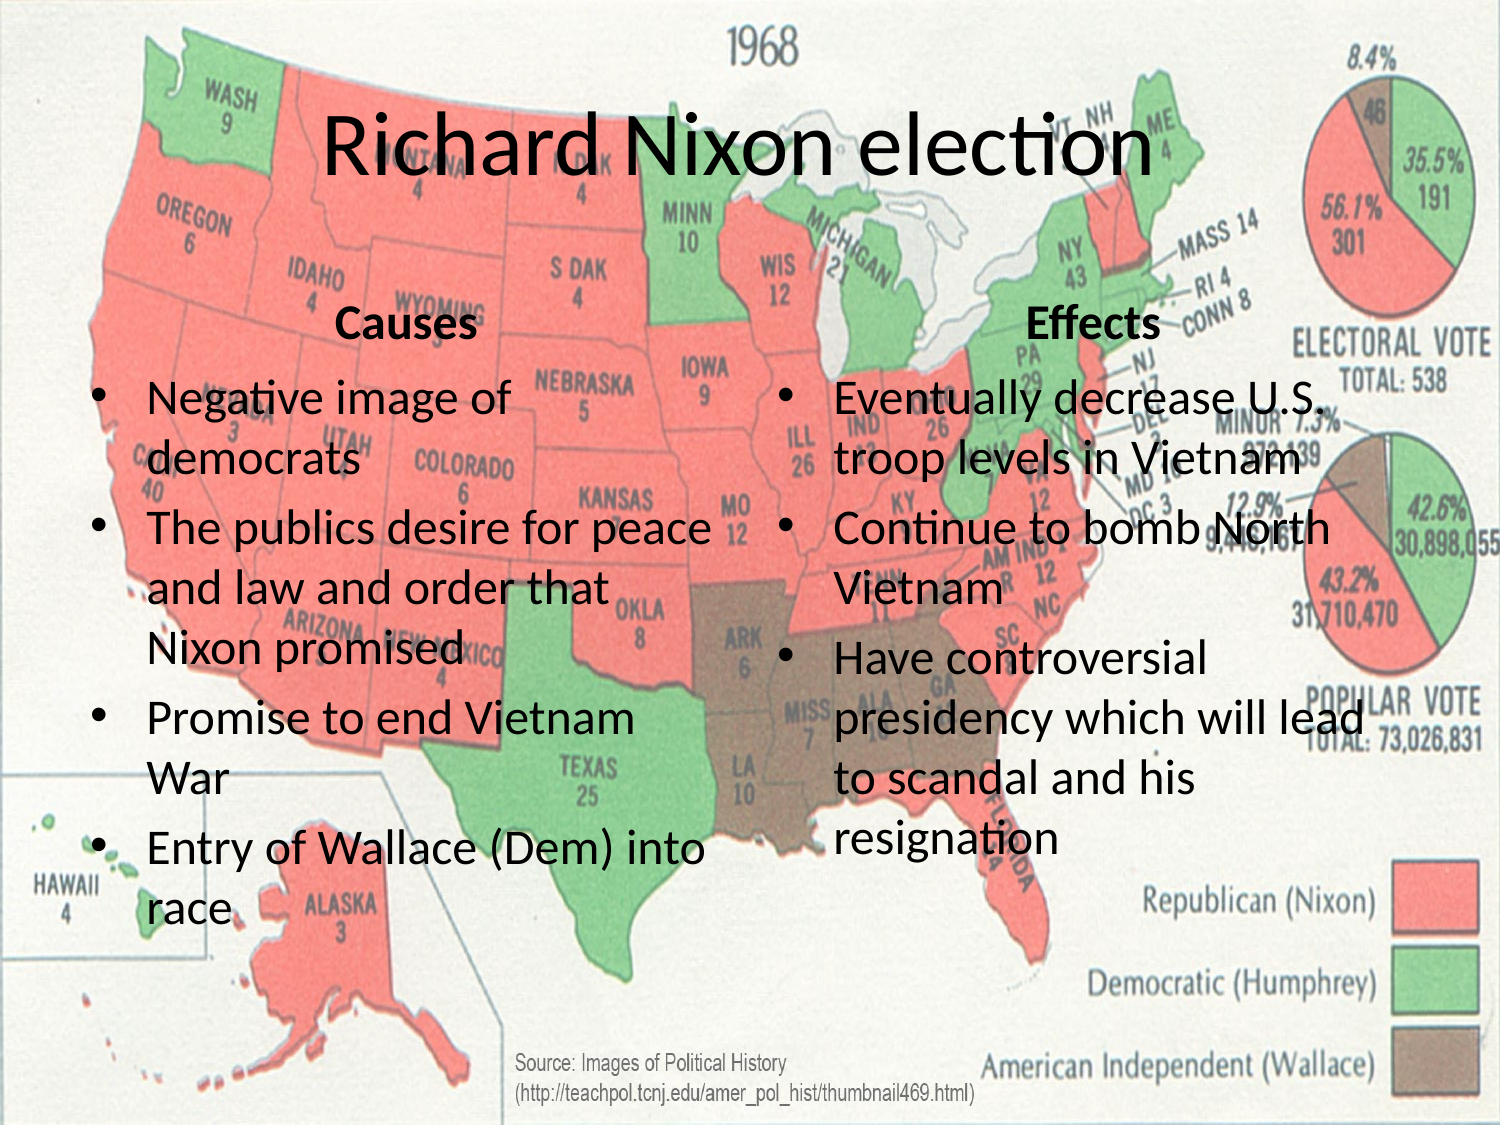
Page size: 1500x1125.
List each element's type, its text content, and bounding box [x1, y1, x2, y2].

list Effects [761, 251, 1425, 356]
list Eventually decrease U.S. troop levels in Vietnam Continue to bomb North Vietnam Have controversial presidency which will lead to scandal and his resignation [761, 356, 1425, 1005]
title Richard Nixon election [75, 45, 1425, 233]
list Negative image of democrats The publics desire for peace and law and order that Nixon promised Promise to end Vietnam War Entry of Wallace (Dem) into race [75, 356, 738, 1005]
list Causes [75, 251, 738, 356]
